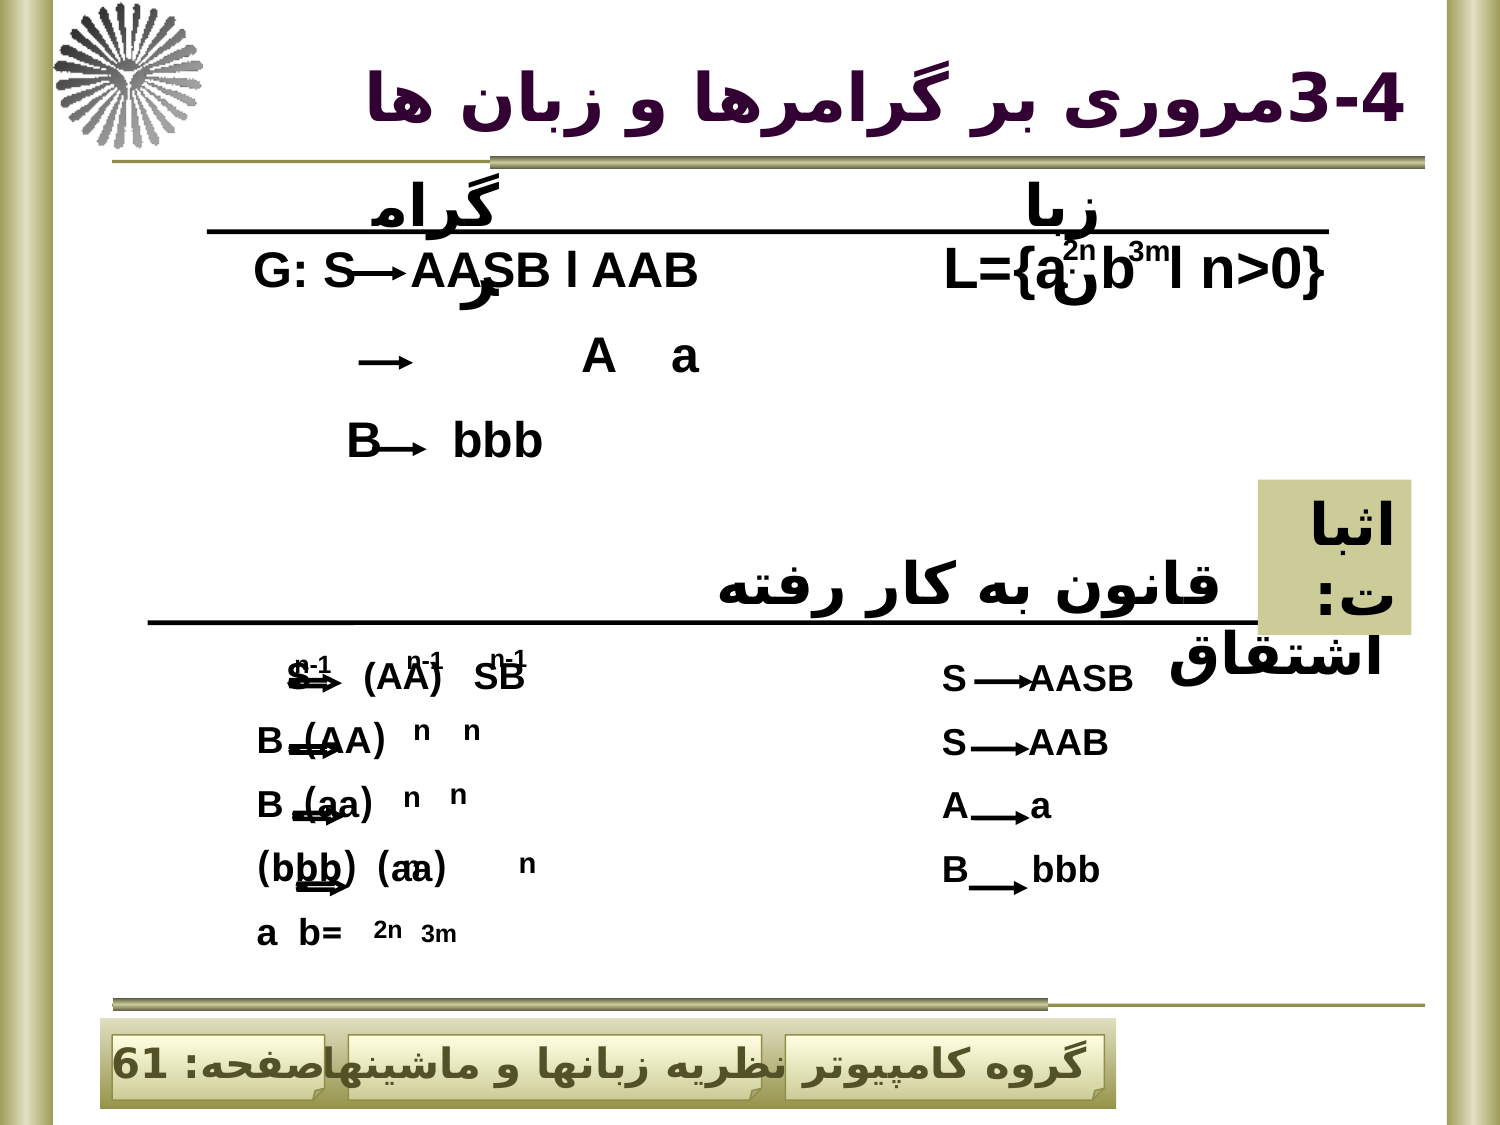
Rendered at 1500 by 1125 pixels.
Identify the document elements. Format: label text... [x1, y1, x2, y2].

text_box اثبات: [1257, 479, 1412, 635]
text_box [123, 160, 1341, 486]
title 3-4مروری بر گرامرها و زبان ها [147, 42, 1423, 147]
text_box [88, 538, 1400, 976]
